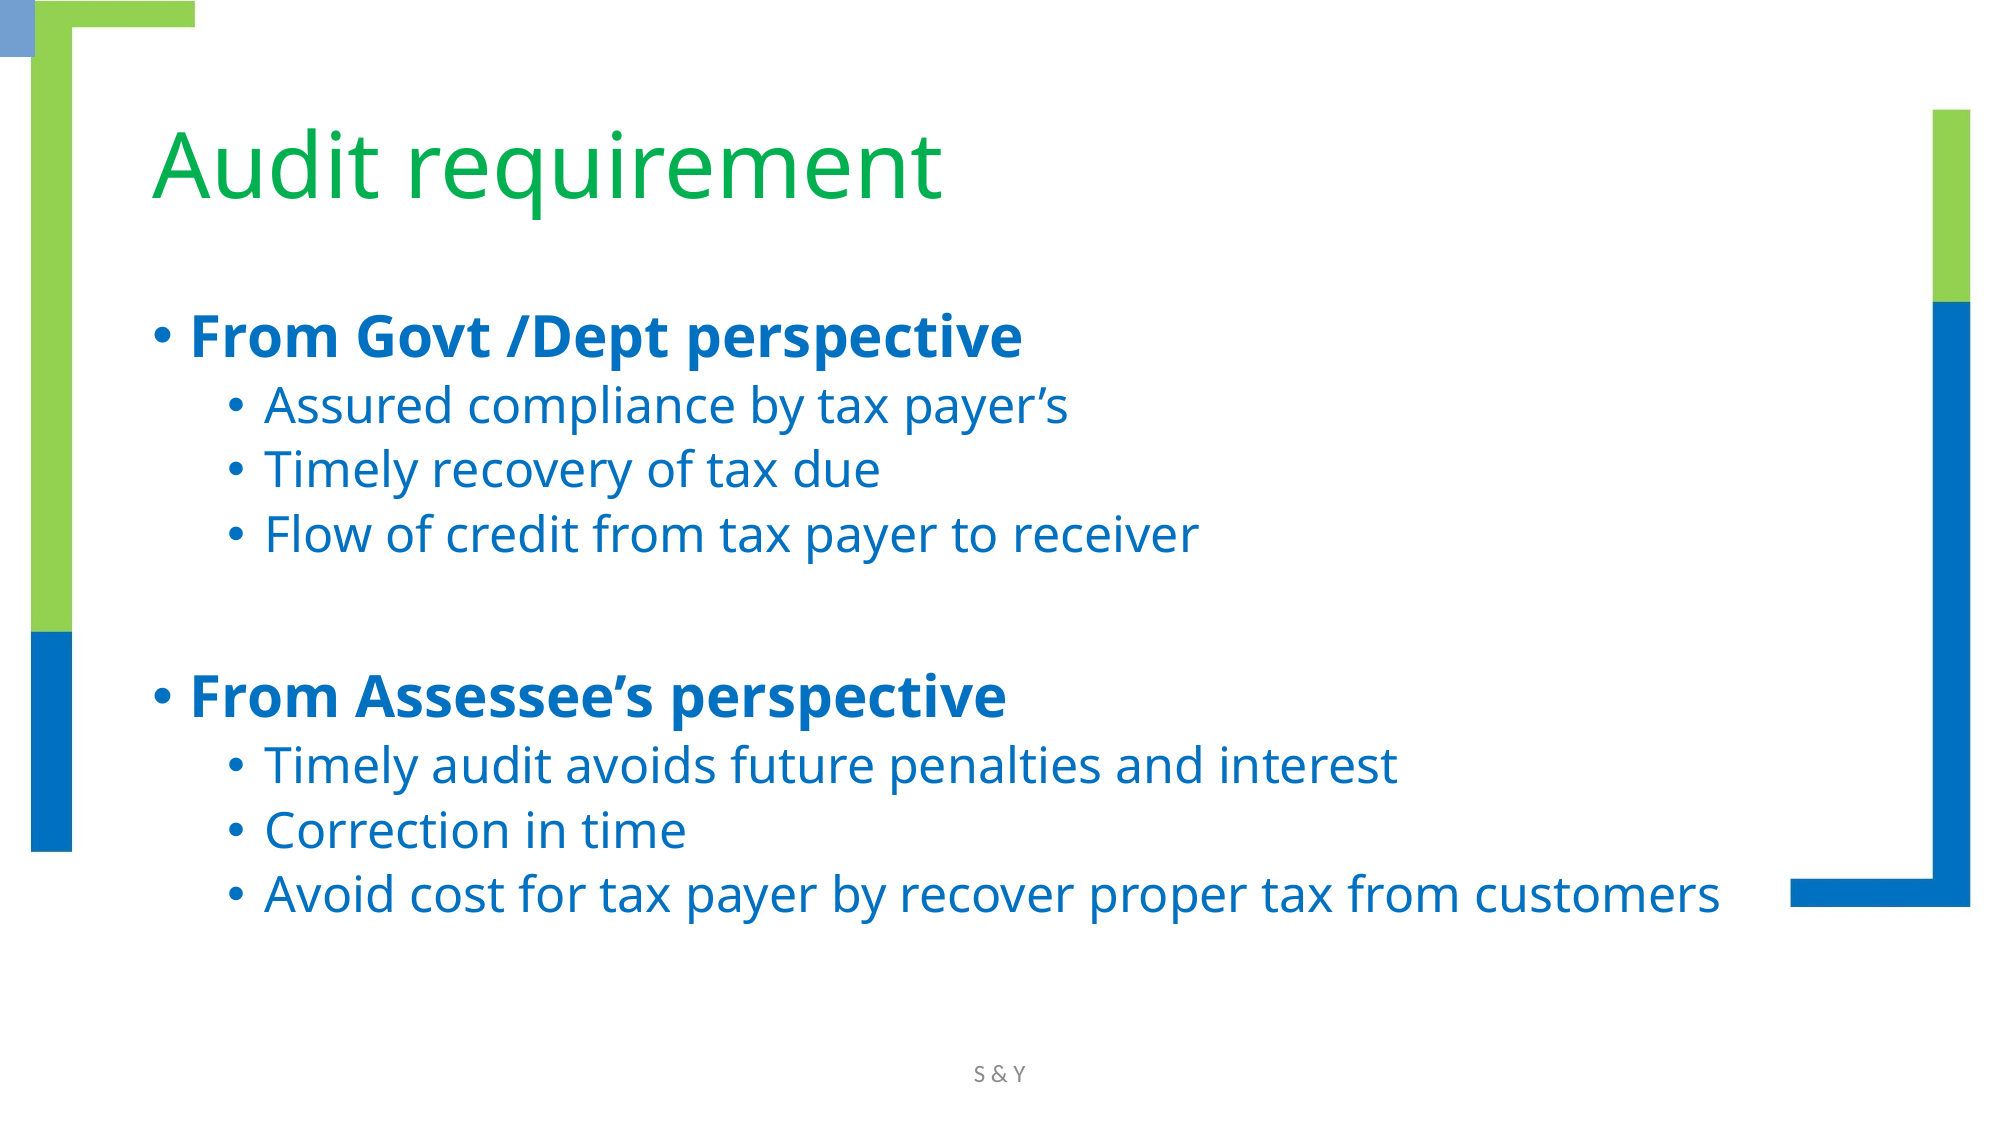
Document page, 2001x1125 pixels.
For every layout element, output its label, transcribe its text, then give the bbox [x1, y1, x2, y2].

title Audit requirement [137, 59, 1863, 278]
footer S & Y [662, 1042, 1338, 1103]
picture [0, 0, 2001, 1125]
list From Govt /Dept perspective Assured compliance by tax payer’s Timely recovery of tax due Flow of credit from tax payer to receiver From Assessee’s perspective Timely audit avoids future penalties and interest Correction in time Avoid cost for tax payer by recover proper tax from customers [137, 299, 1863, 1014]
